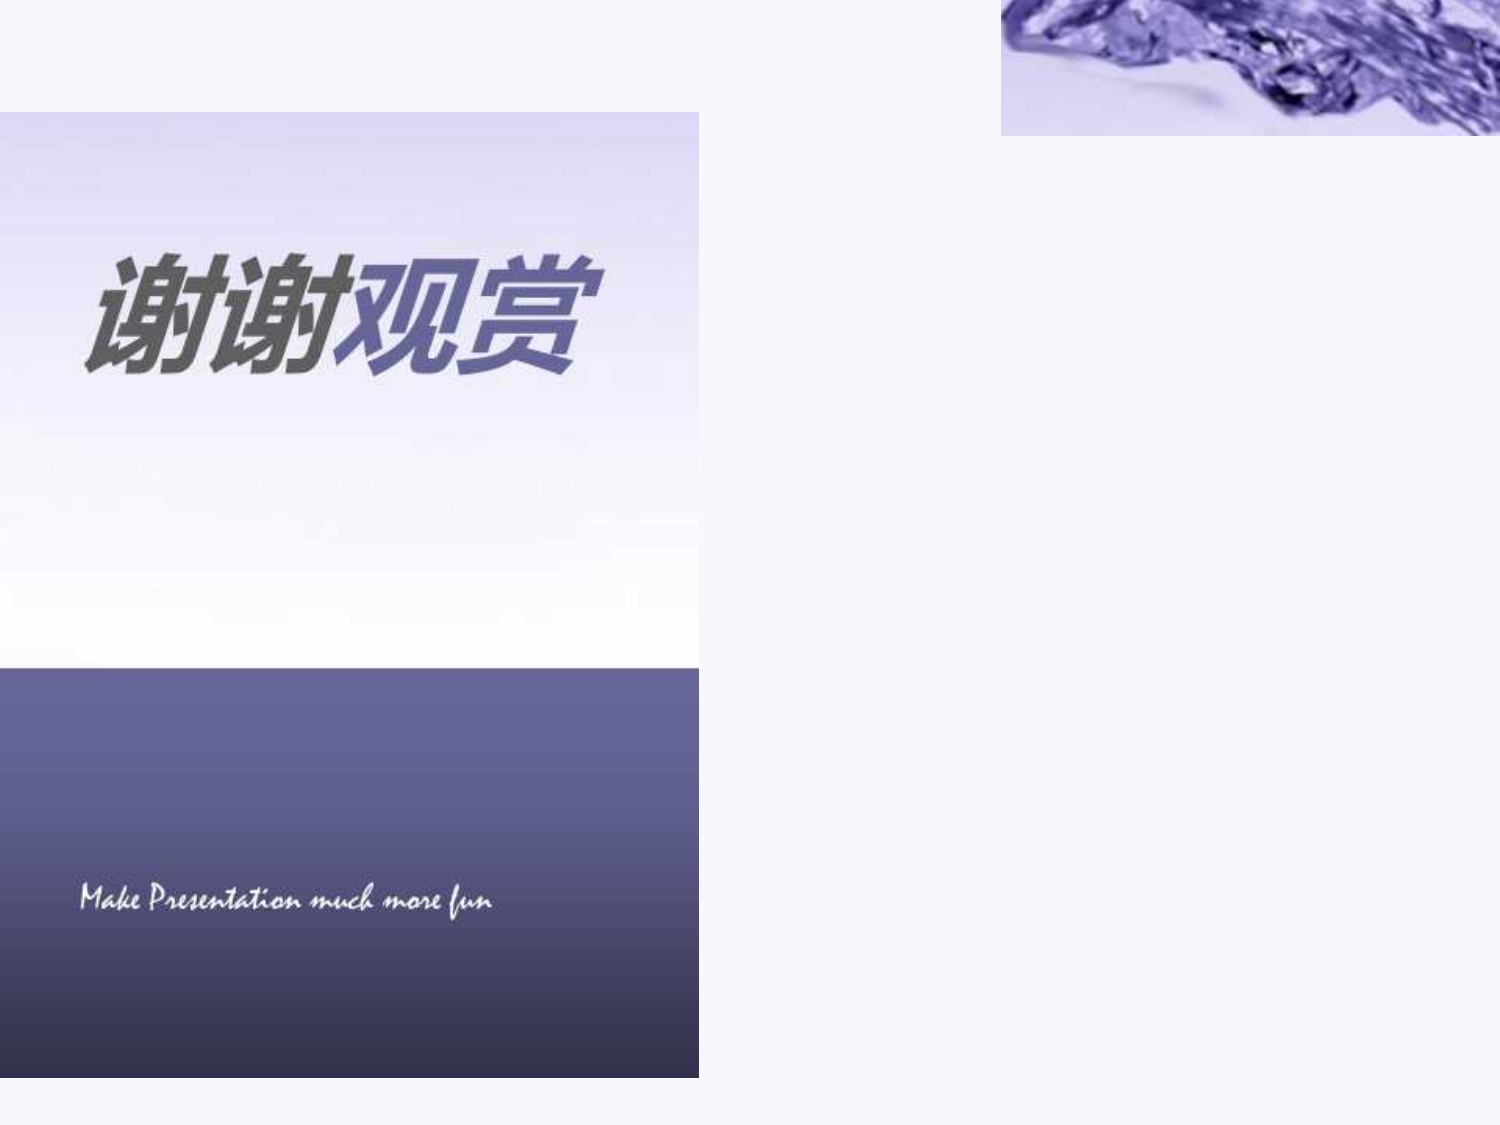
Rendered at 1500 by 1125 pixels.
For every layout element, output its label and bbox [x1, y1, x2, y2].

picture [0, 112, 699, 1079]
picture [1001, 0, 1500, 137]
